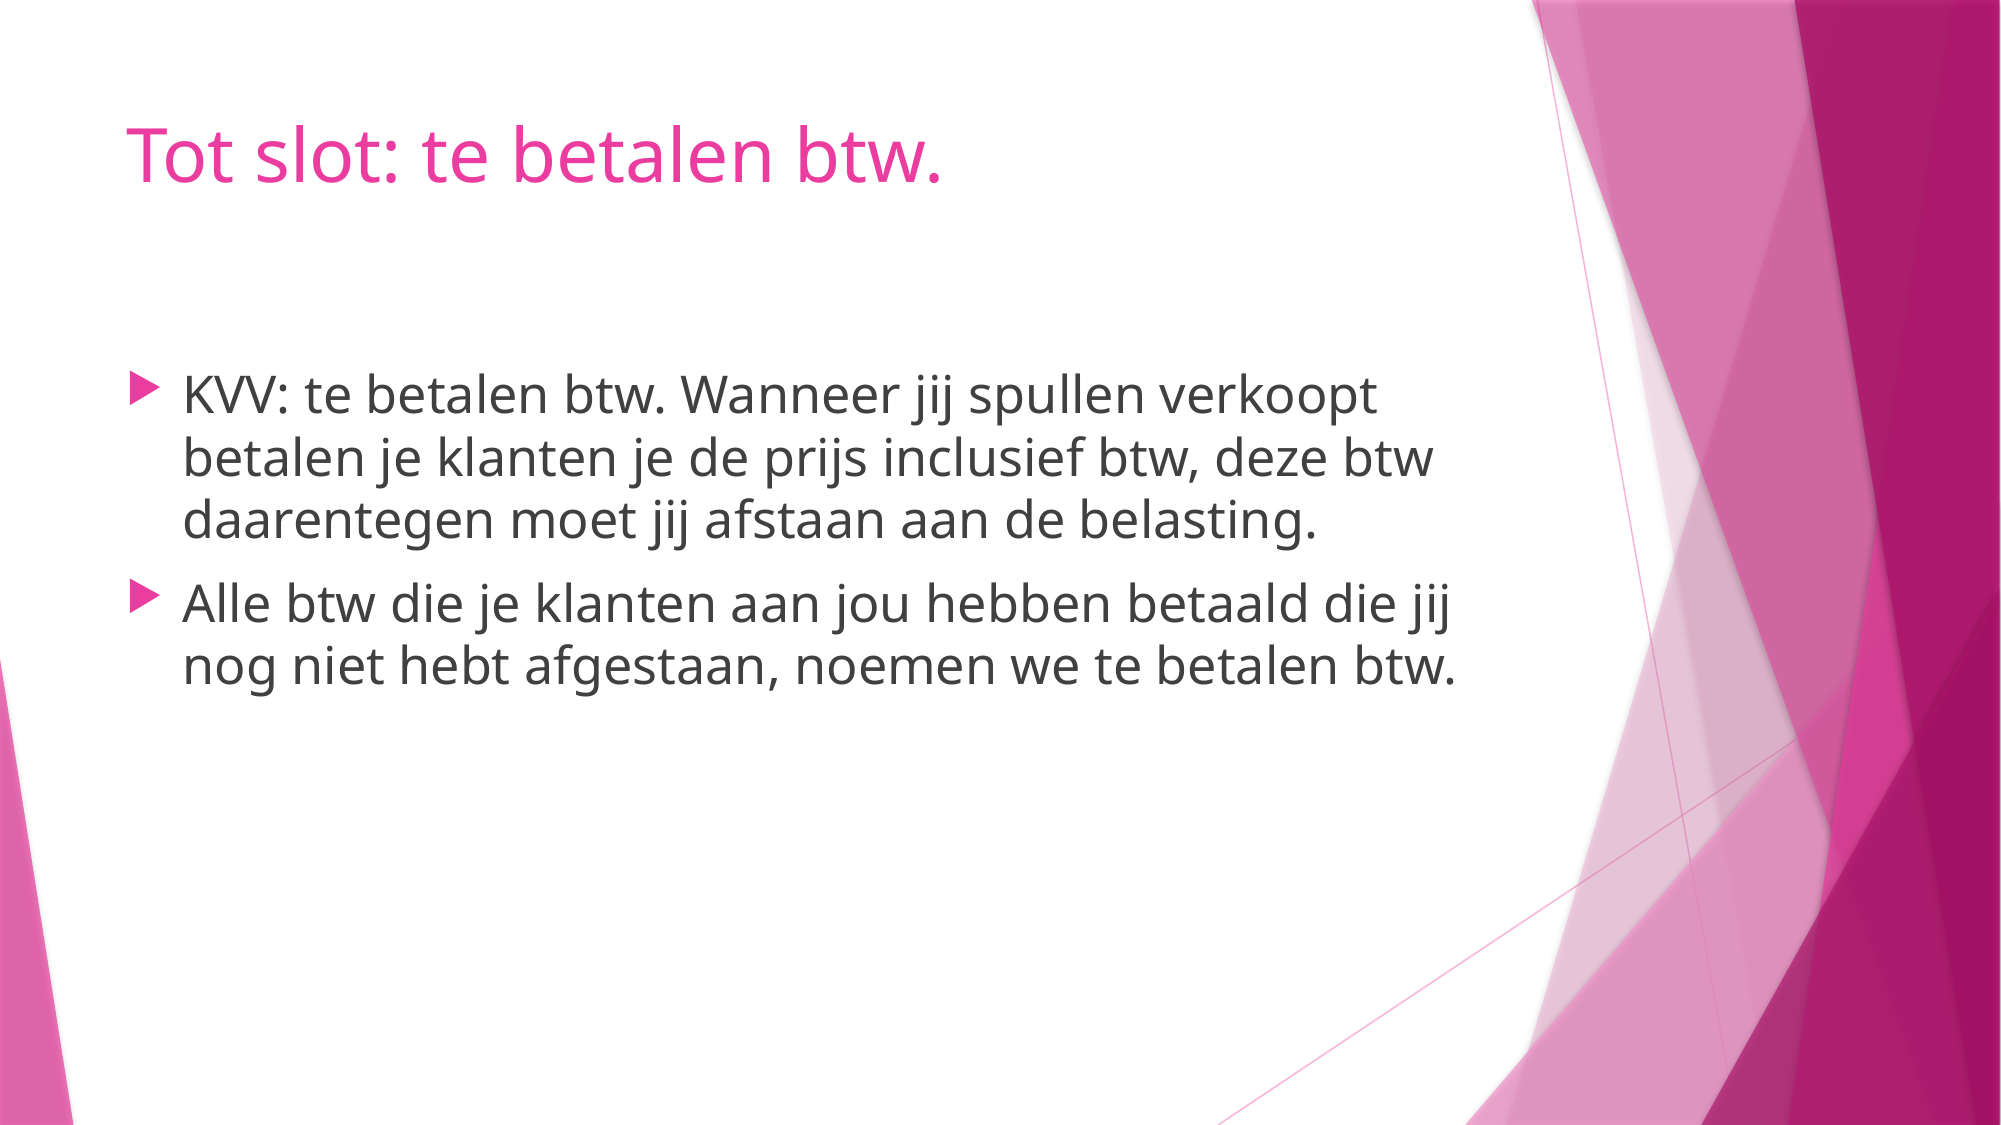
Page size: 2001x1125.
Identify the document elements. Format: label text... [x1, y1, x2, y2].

title Tot slot: te betalen btw. [111, 99, 1522, 317]
list KVV: te betalen btw. Wanneer jij spullen verkoopt betalen je klanten je de prijs inclusief btw, deze btw daarentegen moet jij afstaan aan de belasting. Alle btw die je klanten aan jou hebben betaald die jij nog niet hebt afgestaan, noemen we te betalen btw. [111, 354, 1522, 992]
